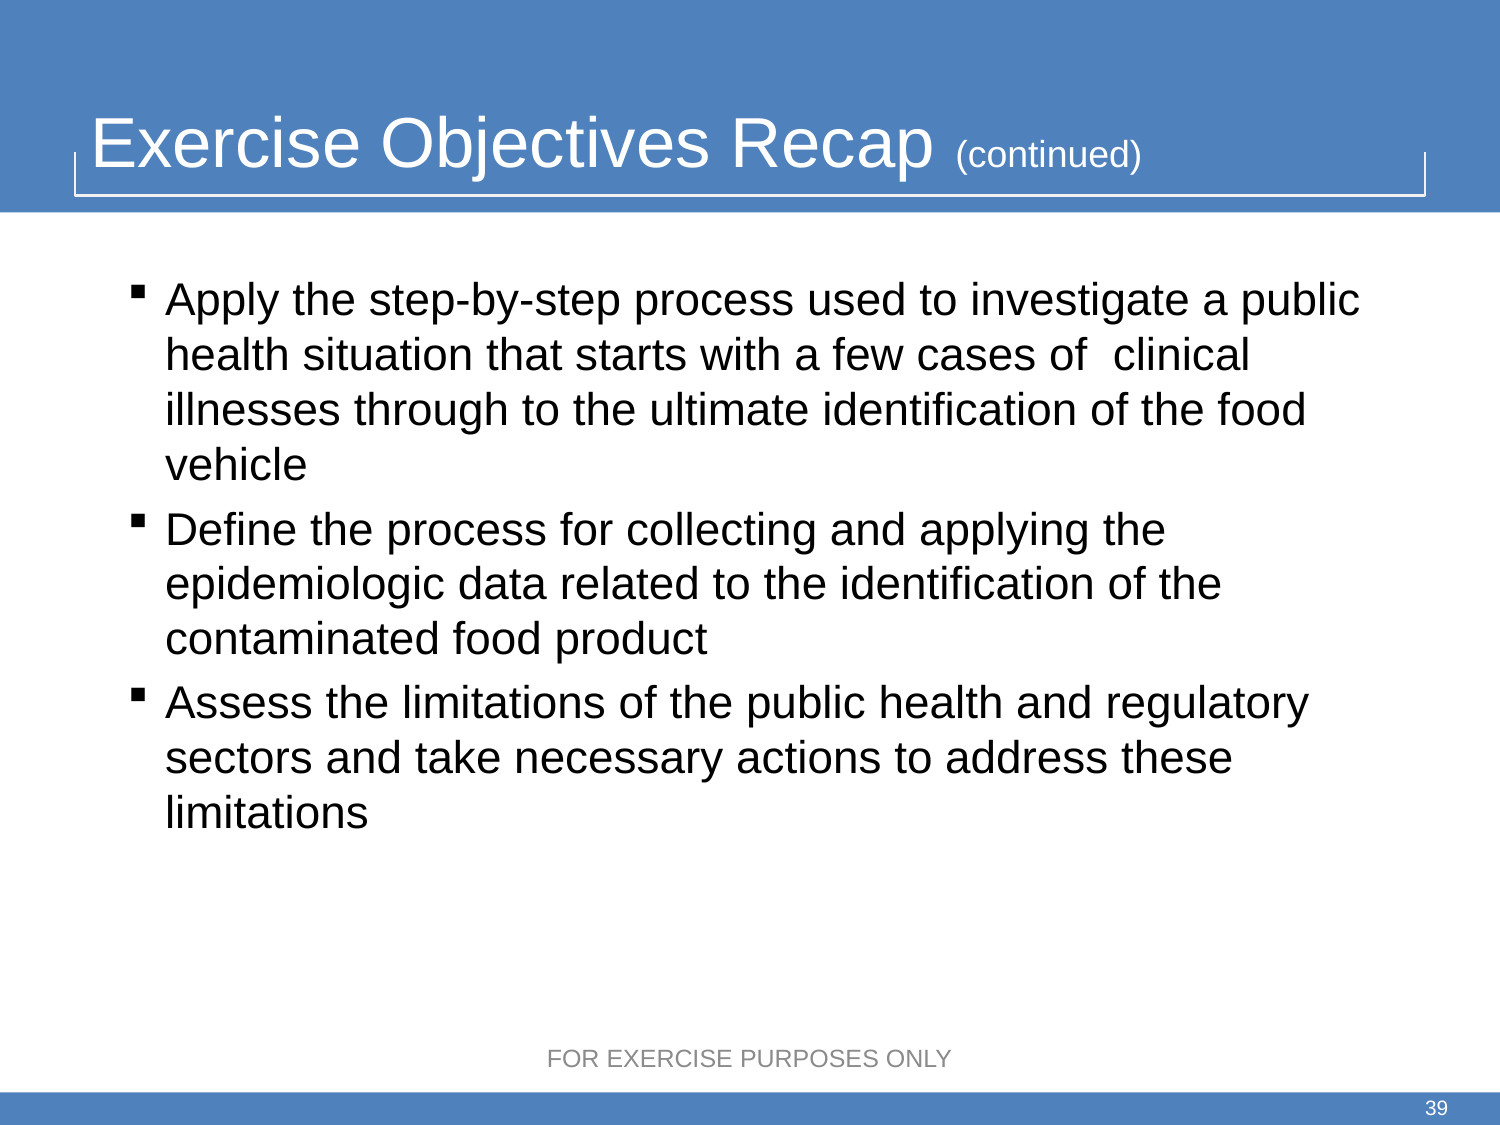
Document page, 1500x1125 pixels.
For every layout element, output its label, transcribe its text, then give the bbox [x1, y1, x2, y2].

title Exercise Objectives Recap (continued) [74, 44, 1426, 233]
list Apply the step-by-step process used to investigate a public health situation that starts with a few cases of clinical illnesses through to the ultimate identification of the food vehicle Define the process for collecting and applying the epidemiologic data related to the identification of the contaminated food product Assess the limitations of the public health and regulatory sectors and take necessary actions to address these limitations [74, 262, 1426, 1006]
footer FOR EXERCISE PURPOSES ONLY [512, 1042, 988, 1103]
